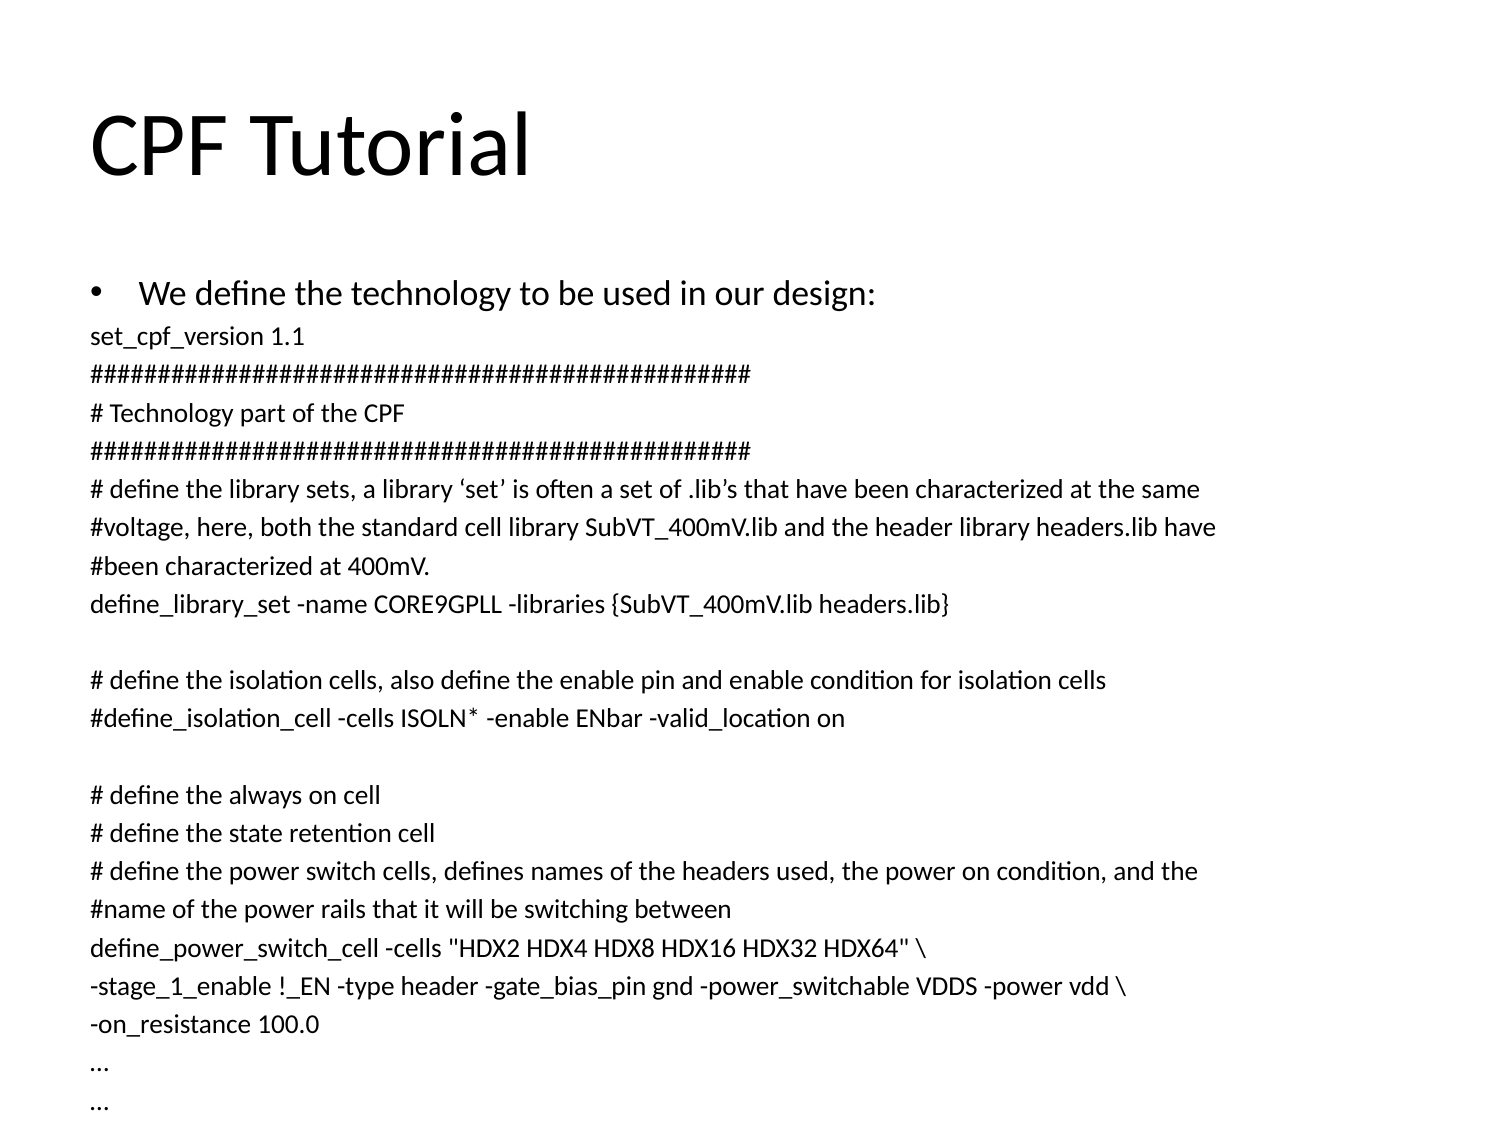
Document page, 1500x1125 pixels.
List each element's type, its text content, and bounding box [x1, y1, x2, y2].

title CPF Tutorial [75, 45, 1425, 233]
list We define the technology to be used in our design: set_cpf_version 1.1 ################################################# # Technology part of the CPF ################################################# # define the library sets, a library ‘set’ is often a set of .lib’s that have been characterized at the same #voltage, here, both the standard cell library SubVT_400mV.lib and the header library headers.lib have #been characterized at 400mV. define_library_set -name CORE9GPLL -libraries {SubVT_400mV.lib headers.lib} # define the isolation cells, also define the enable pin and enable condition for isolation cells #define_isolation_cell -cells ISOLN* -enable ENbar -valid_location on # define the always on cell # define the state retention cell # define the power switch cells, defines names of the headers used, the power on condition, and the #name of the power rails that it will be switching between define_power_switch_cell -cells "HDX2 HDX4 HDX8 HDX16 HDX32 HDX64" \ -stage_1_enable !_EN -type header -gate_bias_pin gnd -power_switchable VDDS -power vdd \ -on_resistance 100.0 … … [75, 262, 1425, 1125]
